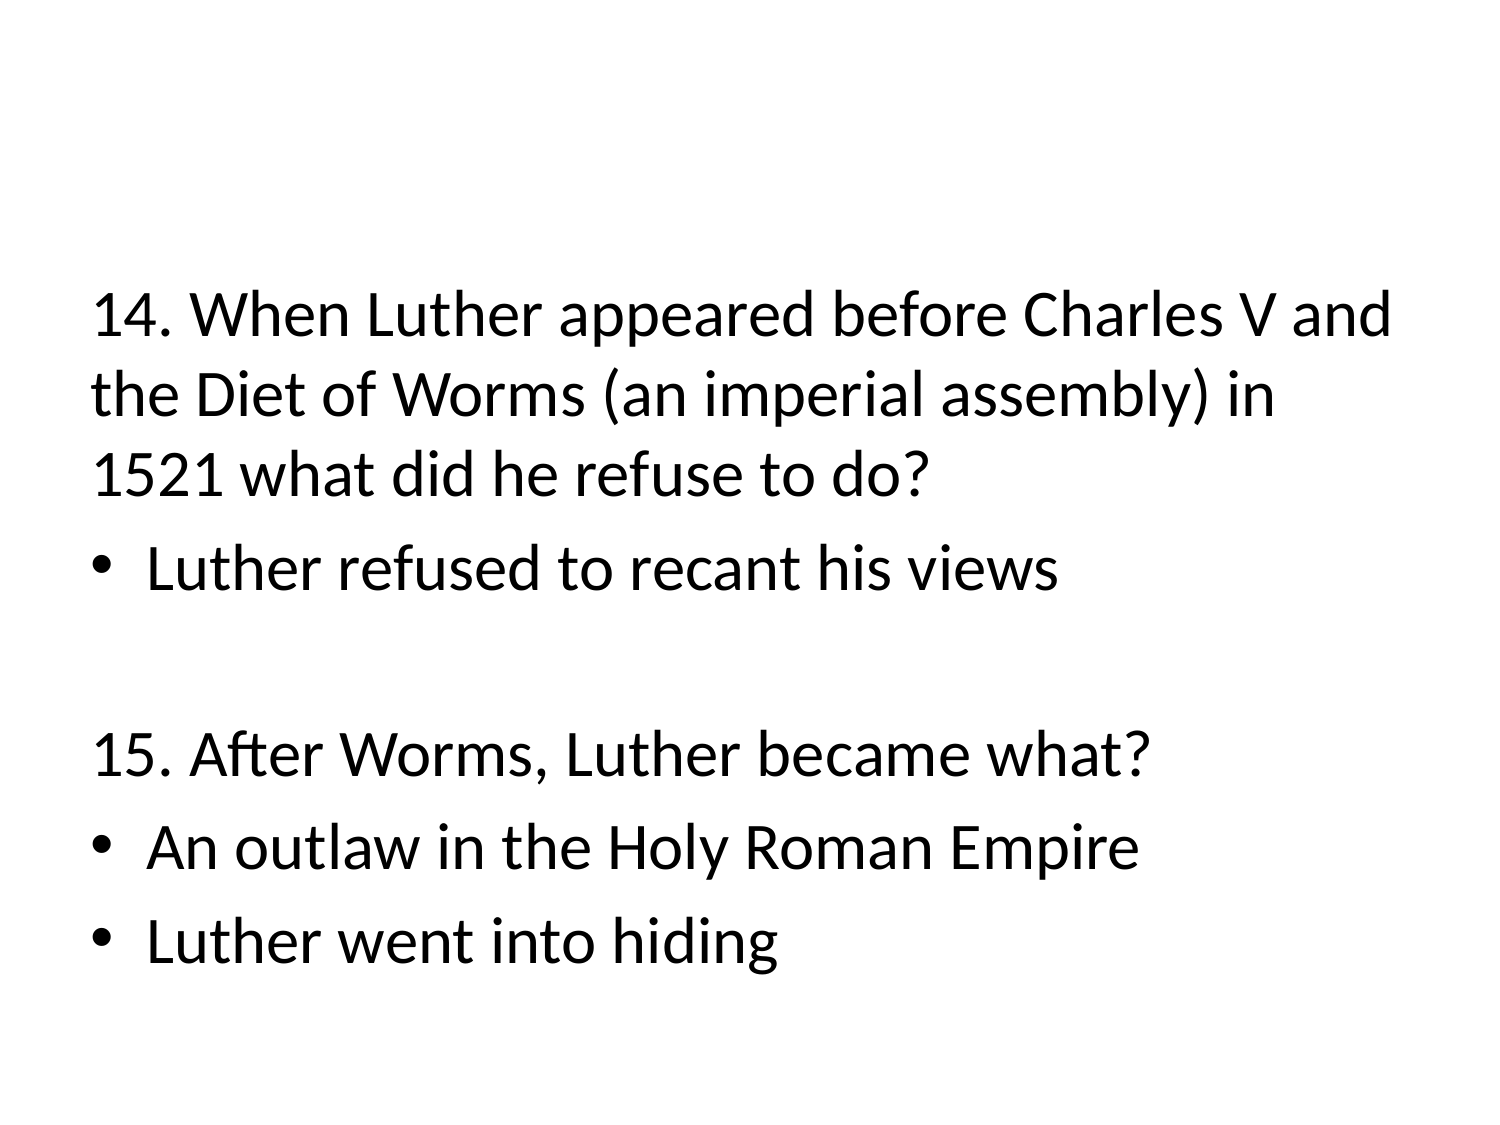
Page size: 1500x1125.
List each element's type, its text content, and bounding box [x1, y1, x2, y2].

list 14. When Luther appeared before Charles V and the Diet of Worms (an imperial assembly) in 1521 what did he refuse to do? Luther refused to recant his views 15. After Worms, Luther became what? An outlaw in the Holy Roman Empire Luther went into hiding [75, 262, 1425, 1005]
